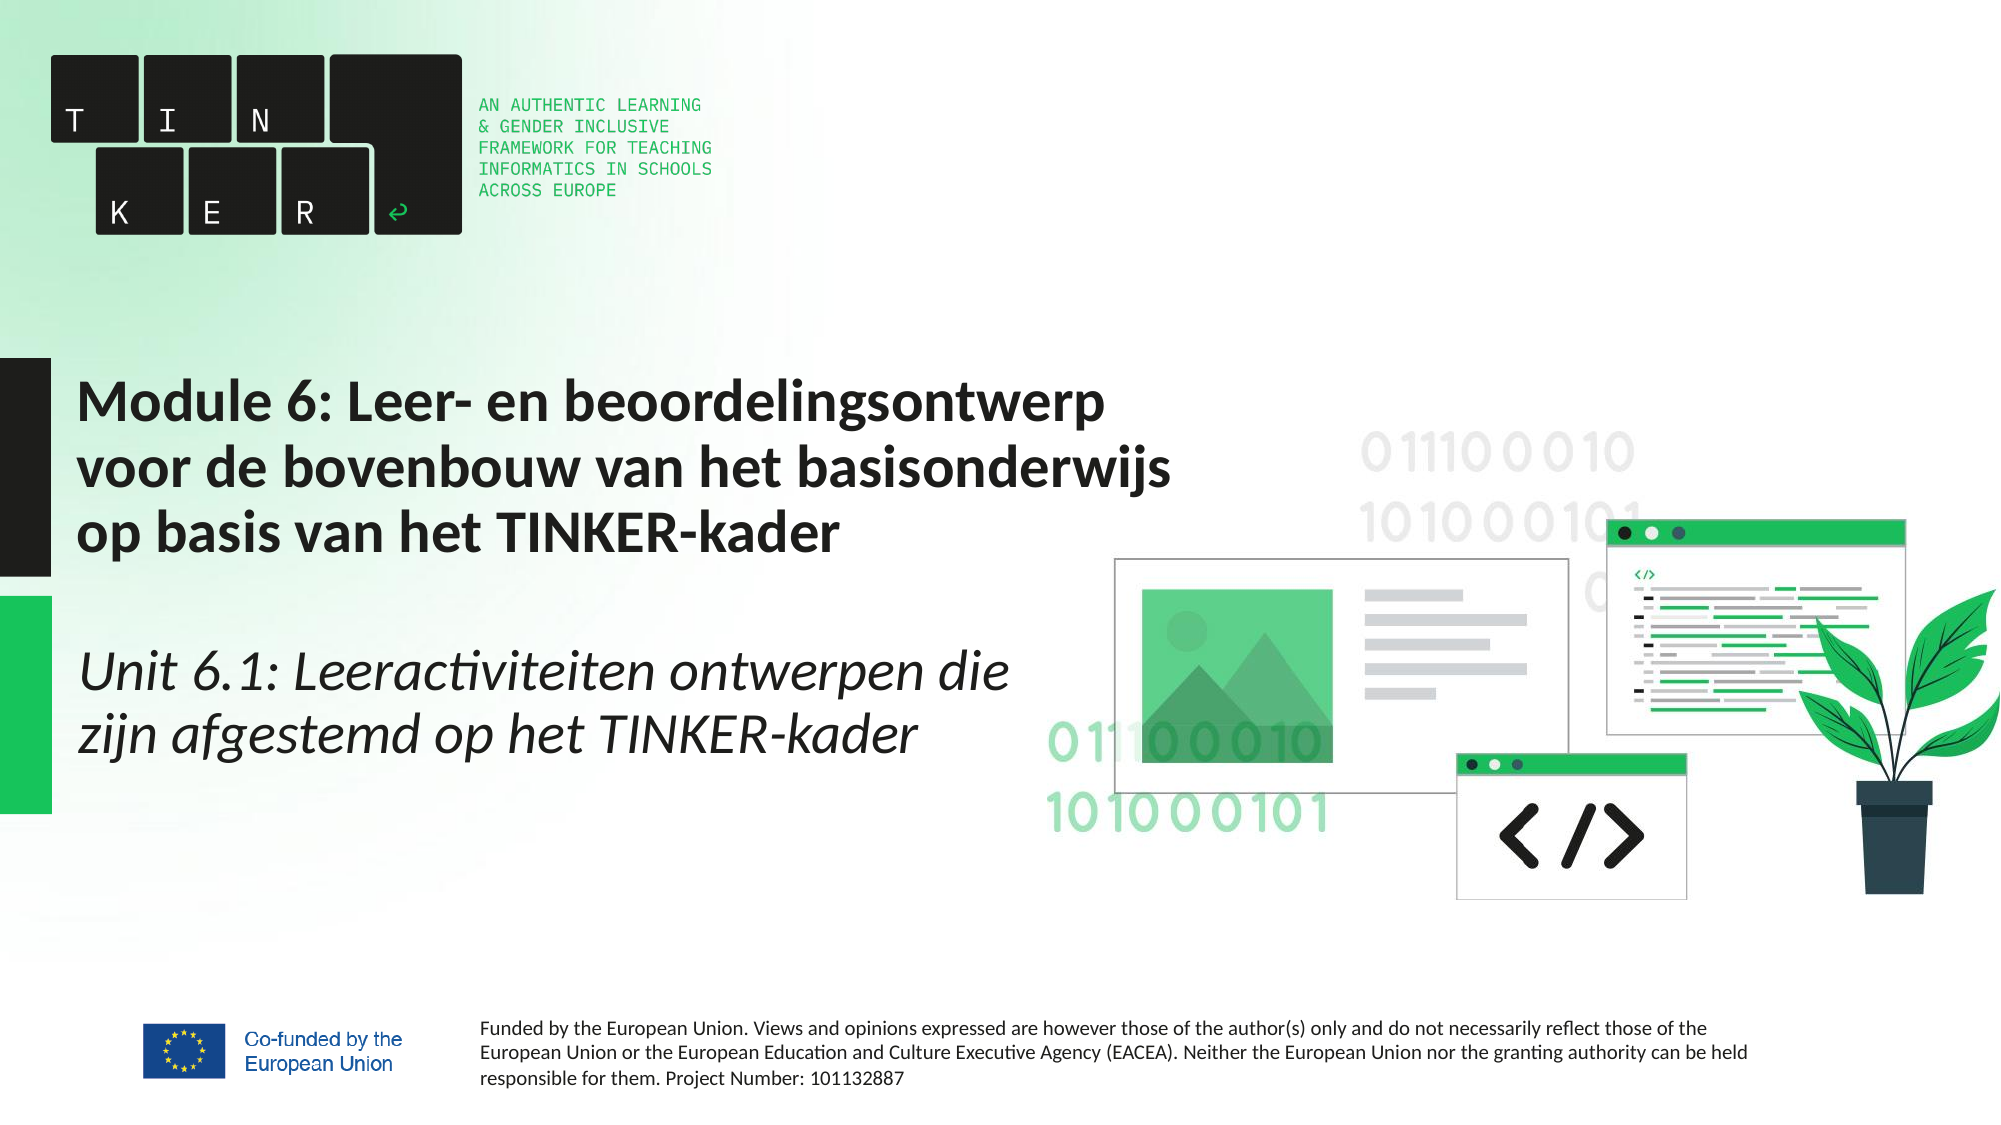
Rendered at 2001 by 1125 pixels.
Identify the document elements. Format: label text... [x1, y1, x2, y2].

subtitle Unit 6.1: Leeractiviteiten ontwerpen die zijn afgestemd op het TINKER-kader [63, 597, 1054, 810]
title Module 6: Leer- en beoordelingsontwerp voor de bovenbouw van het basisonderwijs op basis van het TINKER-kader [61, 358, 1196, 578]
picture [1047, 431, 2000, 900]
picture [0, 0, 843, 1125]
